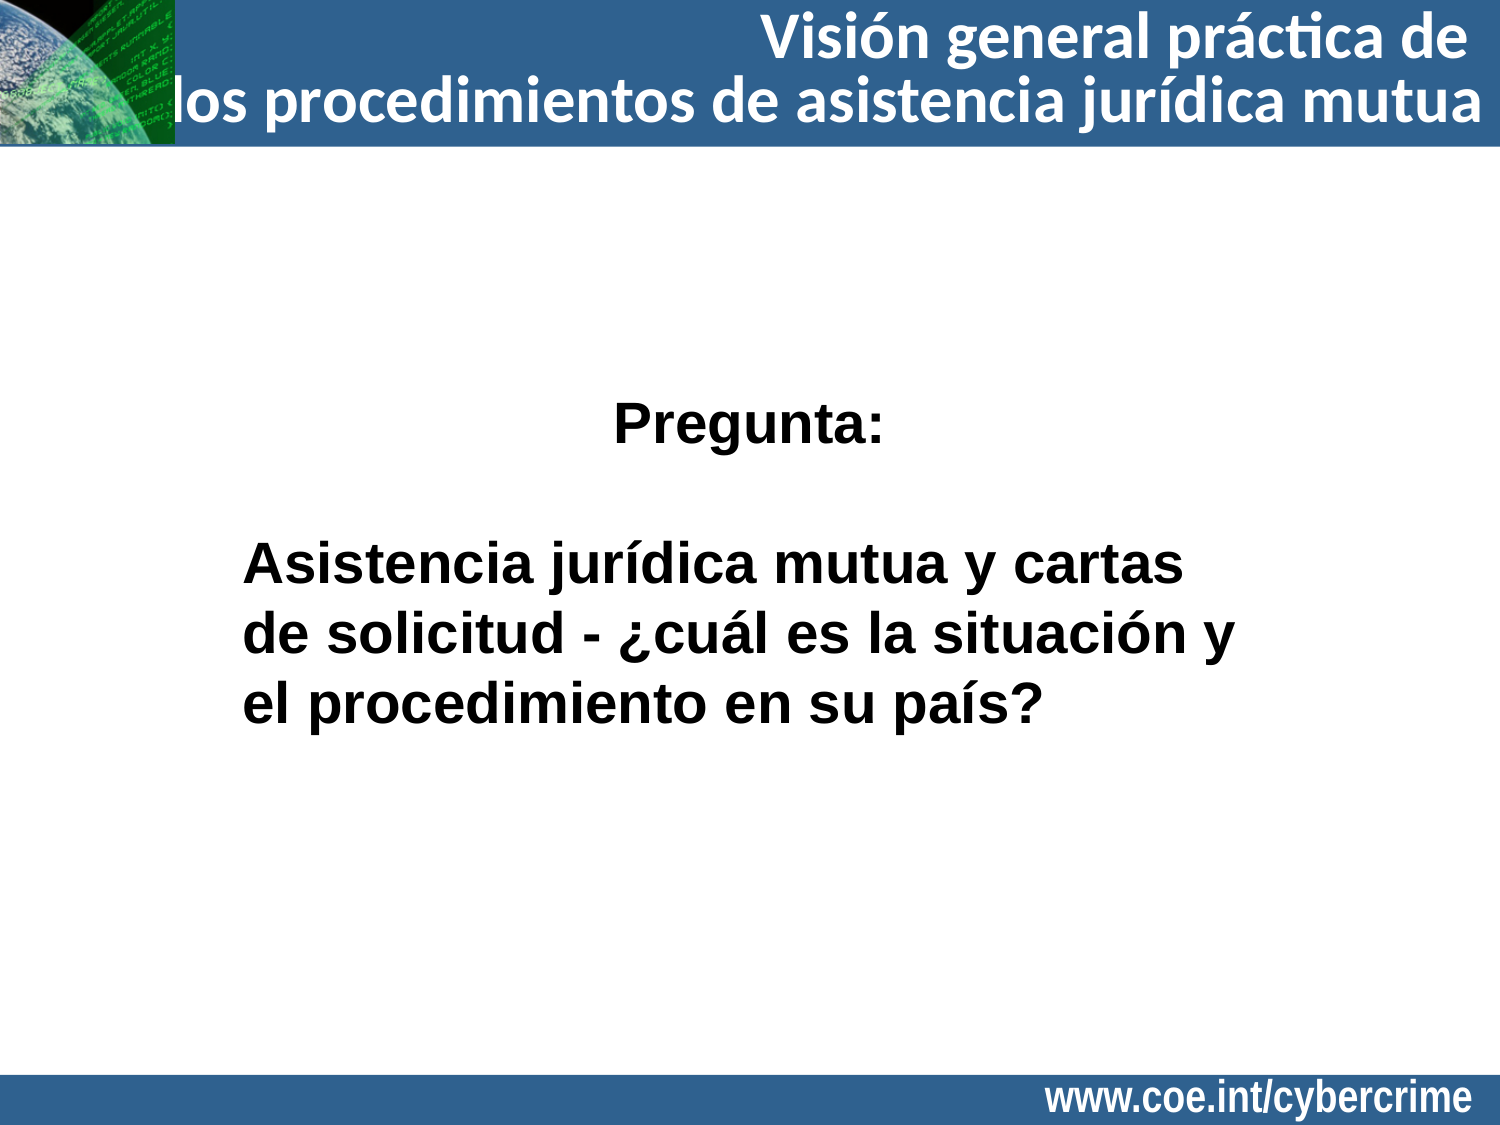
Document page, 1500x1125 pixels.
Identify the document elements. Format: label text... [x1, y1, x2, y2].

picture [0, 0, 175, 144]
text_box Pregunta: Asistencia jurídica mutua y cartas de solicitud - ¿cuál es la situación y el procedimiento en su país? [227, 378, 1273, 743]
text_box [0, 1073, 1030, 1125]
text_box Visión general práctica de los procedimientos de asistencia jurídica mutua [177, 0, 1500, 149]
text_box www.coe.int/cybercrime [1030, 1059, 1500, 1125]
